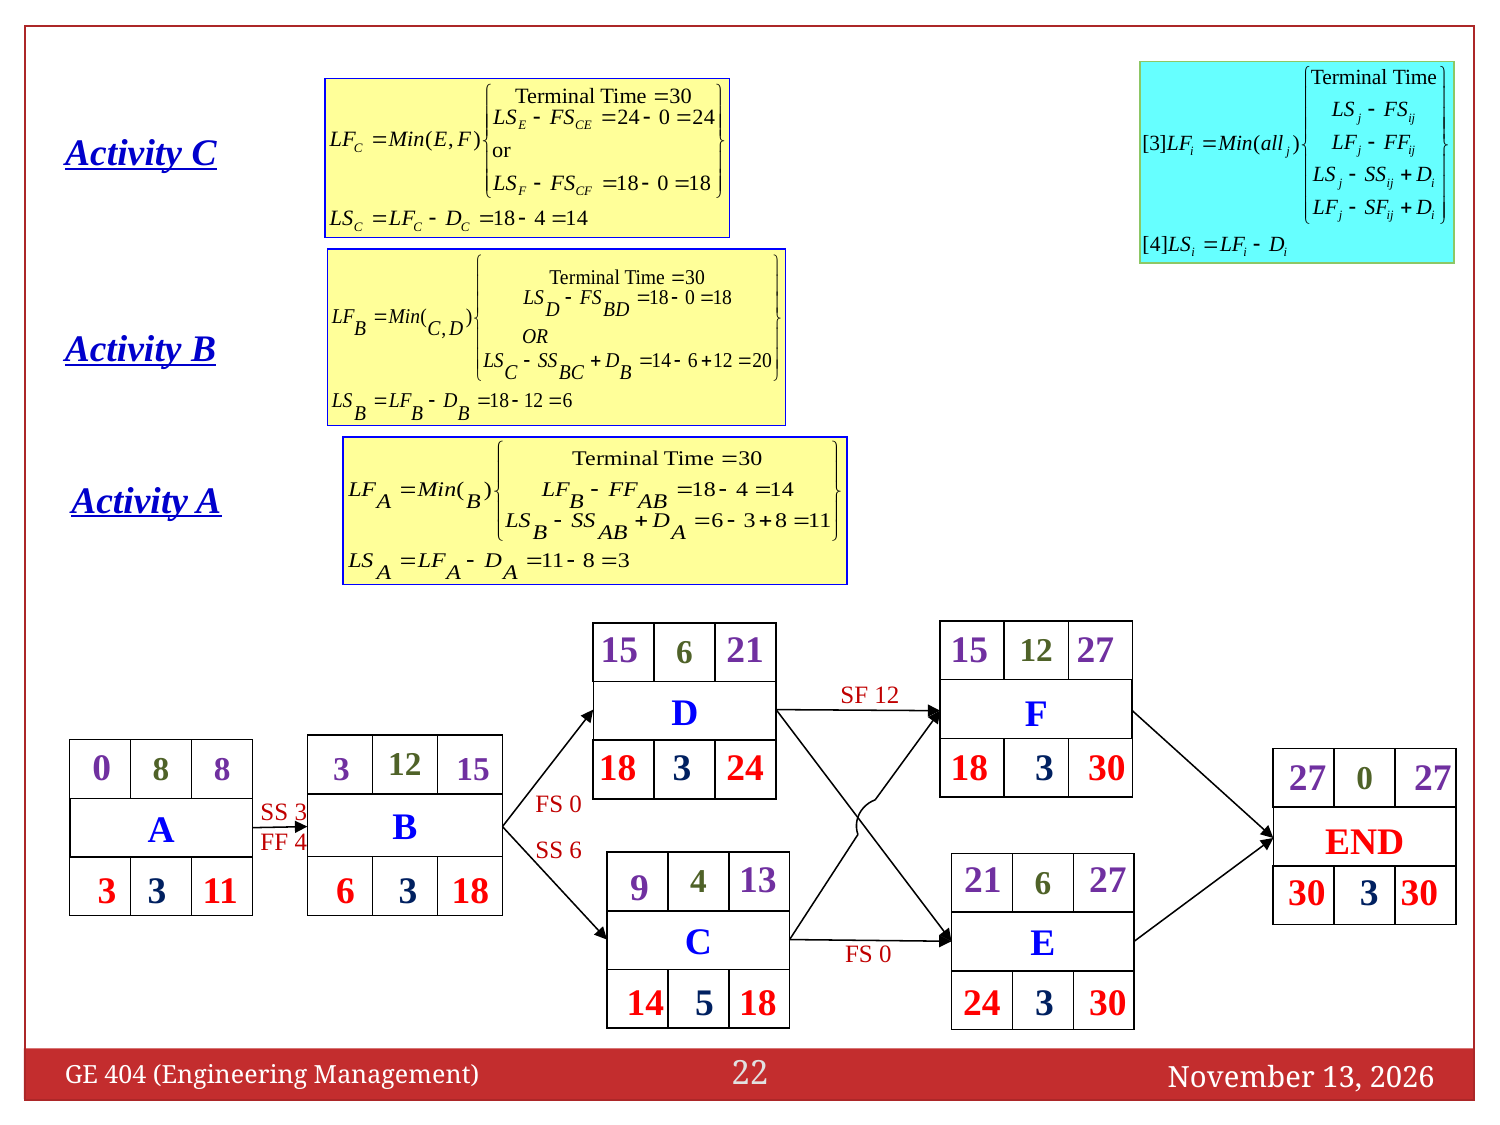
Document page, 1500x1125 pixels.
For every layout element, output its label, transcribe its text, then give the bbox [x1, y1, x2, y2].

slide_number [950, 1050, 1450, 1111]
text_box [50, 79, 730, 237]
footer GE 404 (Engineering Management) [50, 1051, 638, 1112]
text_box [56, 437, 847, 584]
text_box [49, 249, 785, 426]
slide_number 22 [699, 1040, 800, 1110]
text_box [69, 617, 1471, 1032]
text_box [1140, 62, 1454, 263]
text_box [232, 641, 934, 998]
